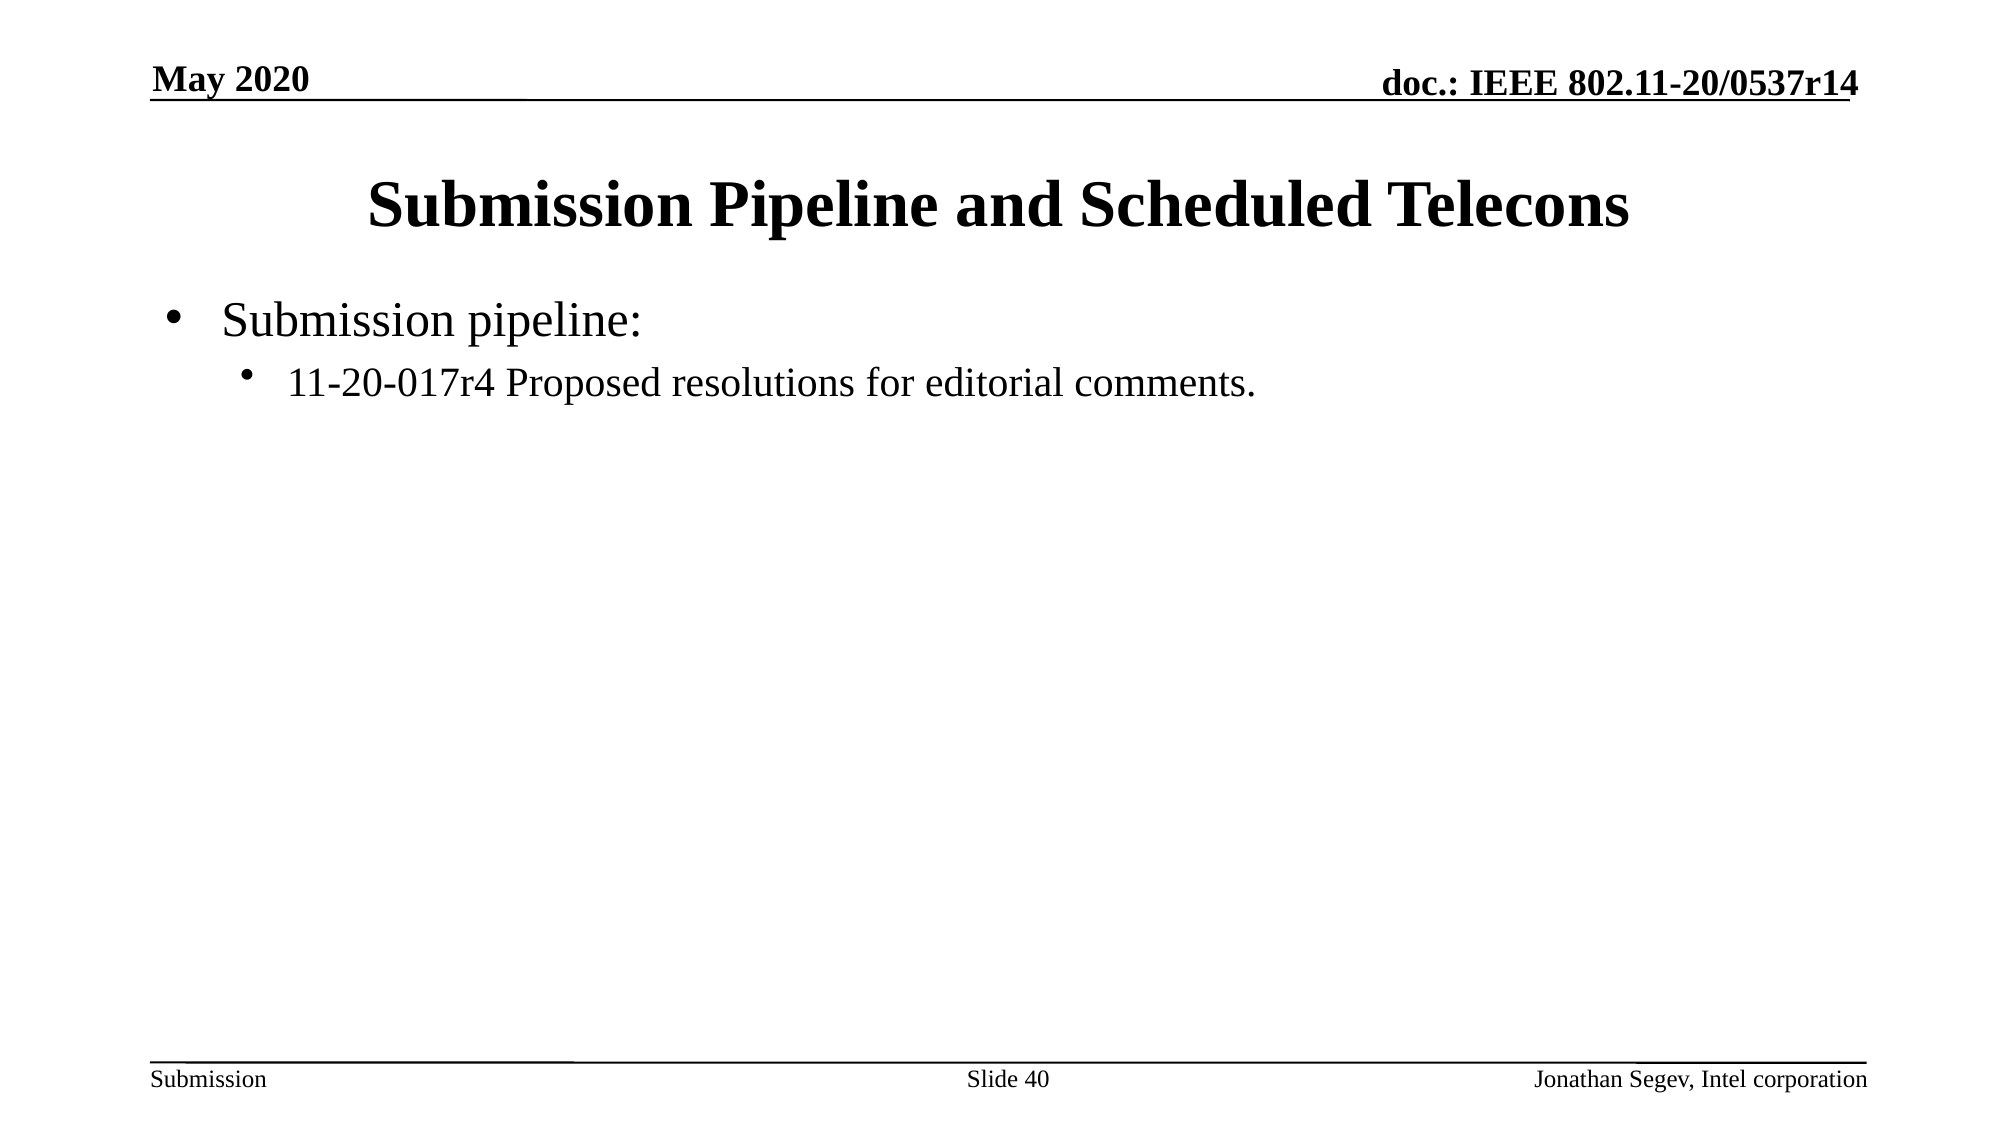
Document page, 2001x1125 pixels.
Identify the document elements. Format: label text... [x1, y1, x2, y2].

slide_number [152, 54, 563, 100]
footer Jonathan Segev, Intel corporation [1171, 1061, 1869, 1093]
title Submission Pipeline and Scheduled Telecons [149, 112, 1850, 278]
slide_number Slide 40 [950, 1061, 1067, 1123]
list Submission pipeline: 11-20-017r4 Proposed resolutions for editorial comments. [149, 278, 1850, 670]
